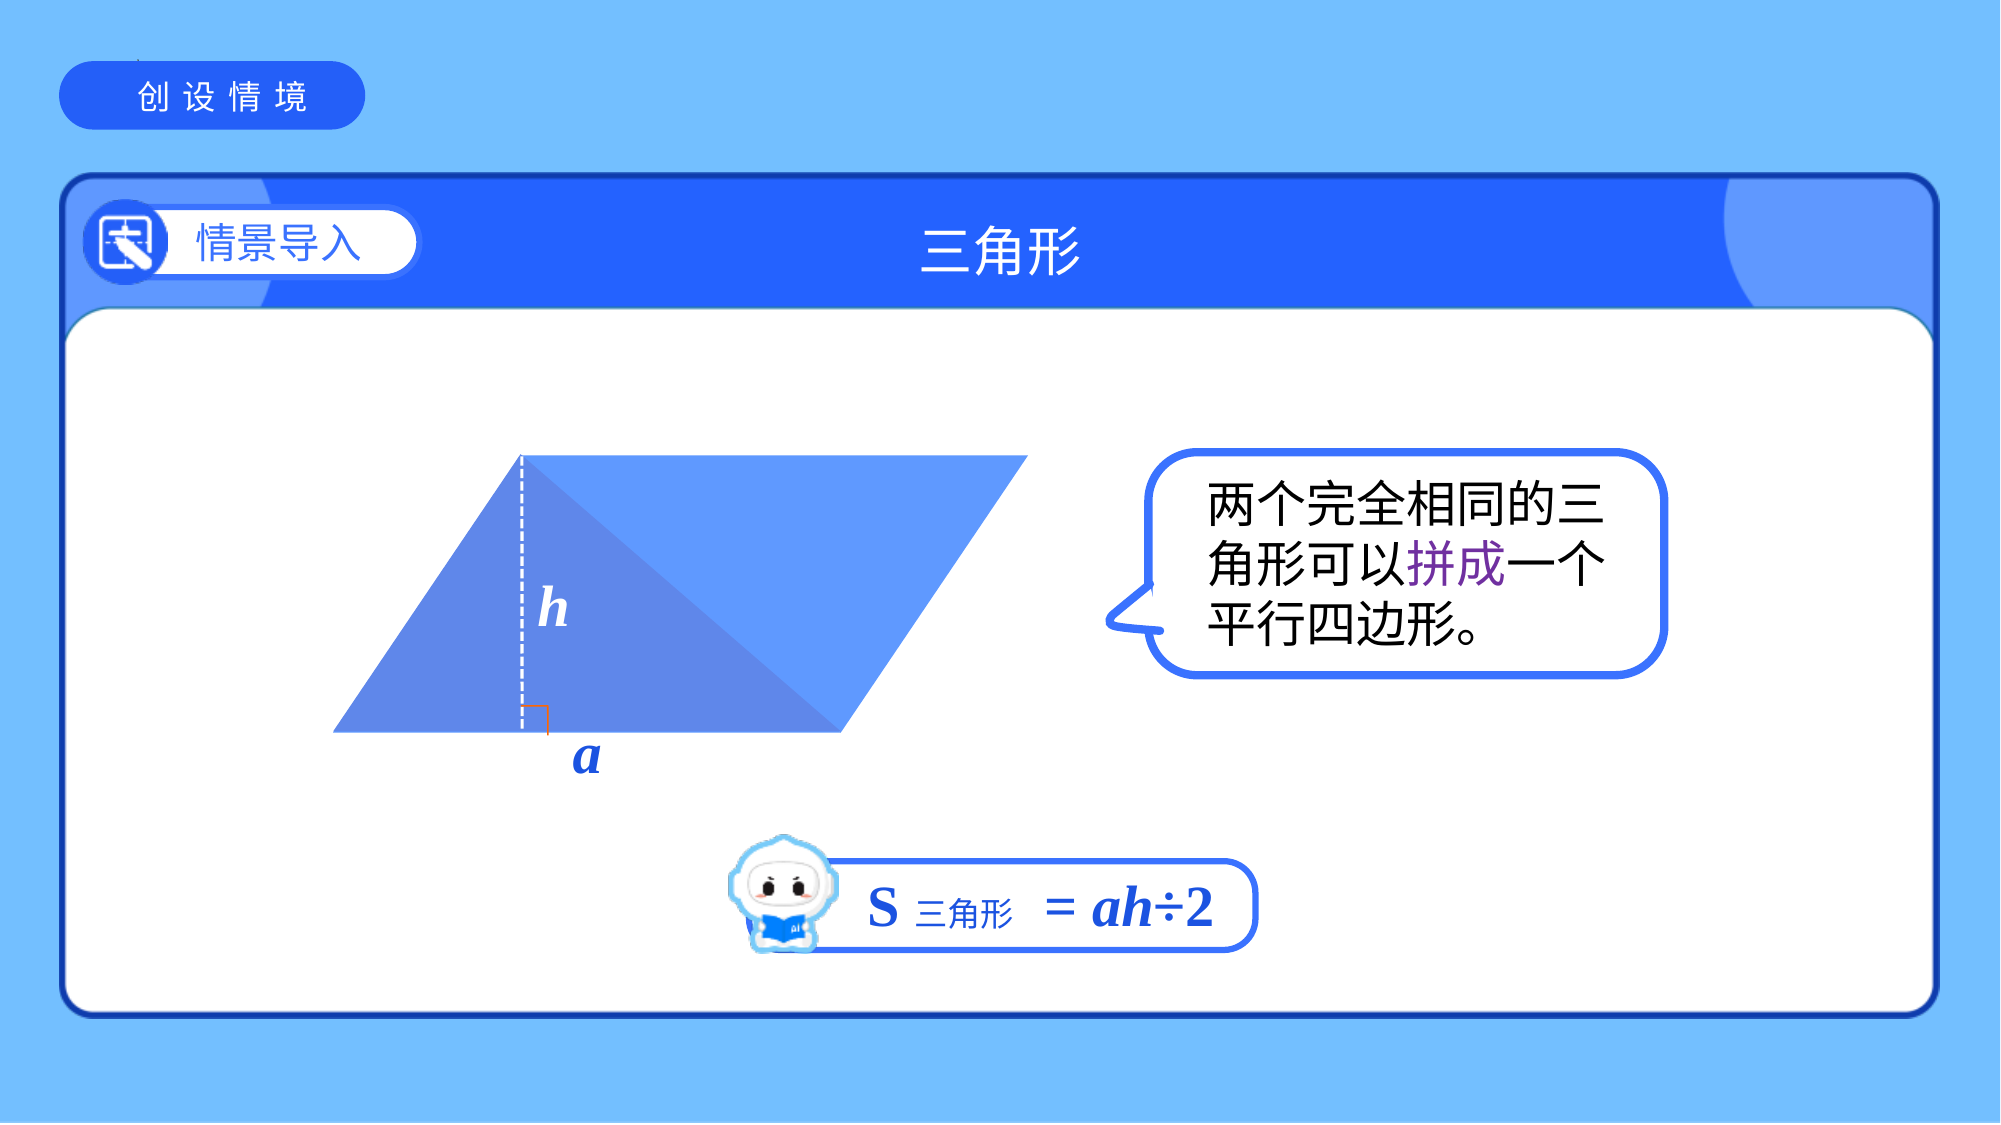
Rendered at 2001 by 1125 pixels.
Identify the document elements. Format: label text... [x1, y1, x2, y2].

picture [0, 0, 2001, 1123]
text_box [727, 833, 1256, 954]
text_box 三角形 [849, 197, 1151, 290]
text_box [520, 705, 558, 732]
text_box 创设情境 [111, 68, 333, 124]
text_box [82, 199, 420, 285]
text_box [1117, 452, 1665, 676]
text_box h [523, 560, 585, 645]
text_box [523, 457, 841, 732]
text_box [523, 455, 1029, 733]
text_box a [557, 707, 617, 793]
text_box [333, 454, 523, 732]
